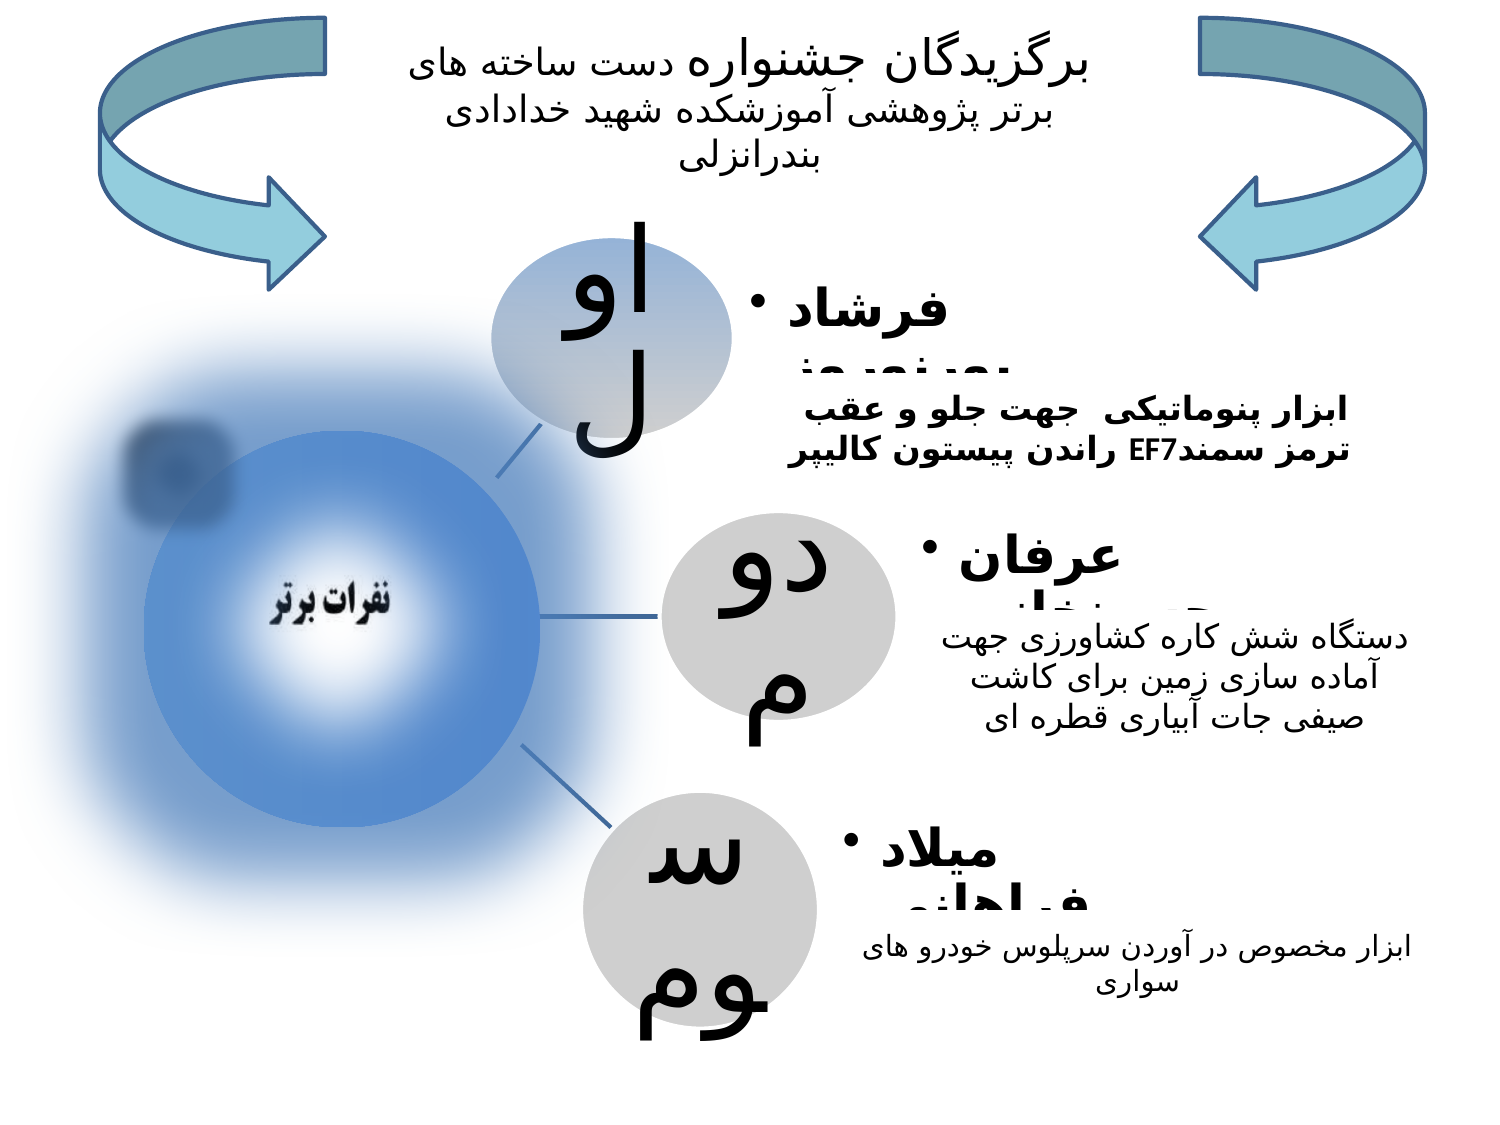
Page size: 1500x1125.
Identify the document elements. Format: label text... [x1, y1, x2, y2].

text_box [97, 15, 328, 210]
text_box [12, 212, 1451, 1038]
text_box [1197, 15, 1428, 210]
text_box برگزیدگان جشنواره دست ساخته های برتر پژوهشی آموزشکده شهید خدادادی بندرانزلی [374, 17, 1125, 183]
